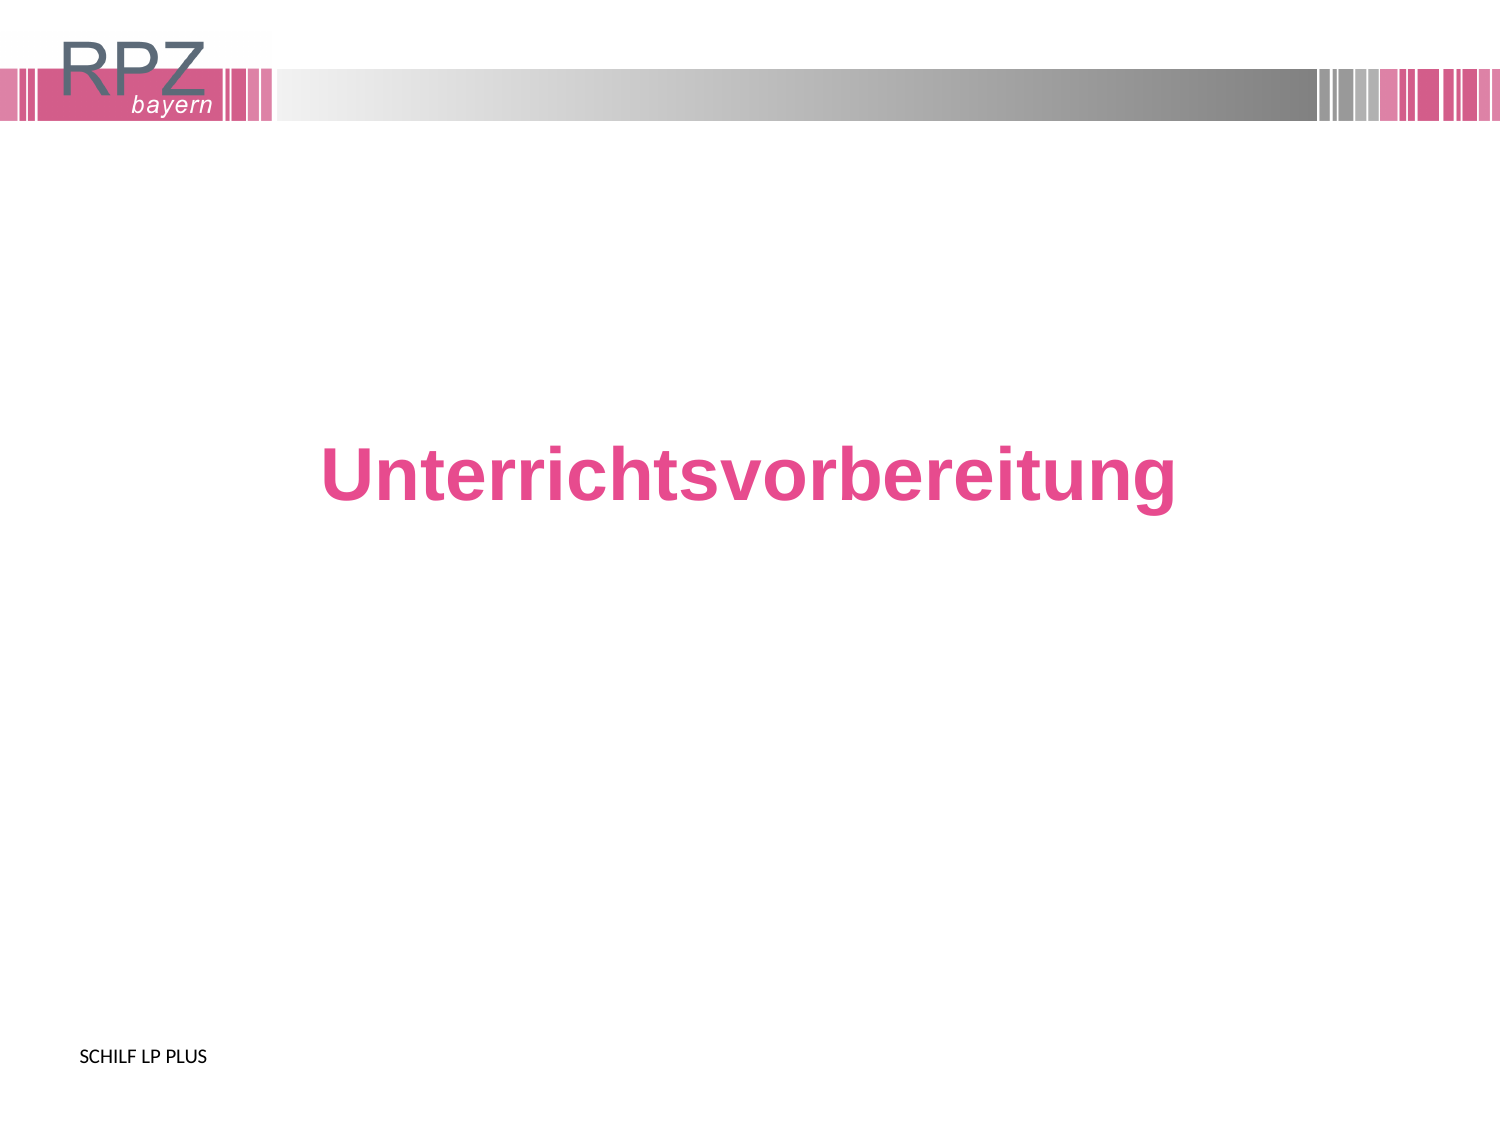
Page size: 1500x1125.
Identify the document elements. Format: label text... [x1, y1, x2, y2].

title Unterrichtsvorbereitung [112, 349, 1388, 591]
picture [1380, 69, 1439, 121]
picture [1319, 69, 1379, 121]
picture [1443, 69, 1500, 121]
picture [0, 31, 272, 121]
